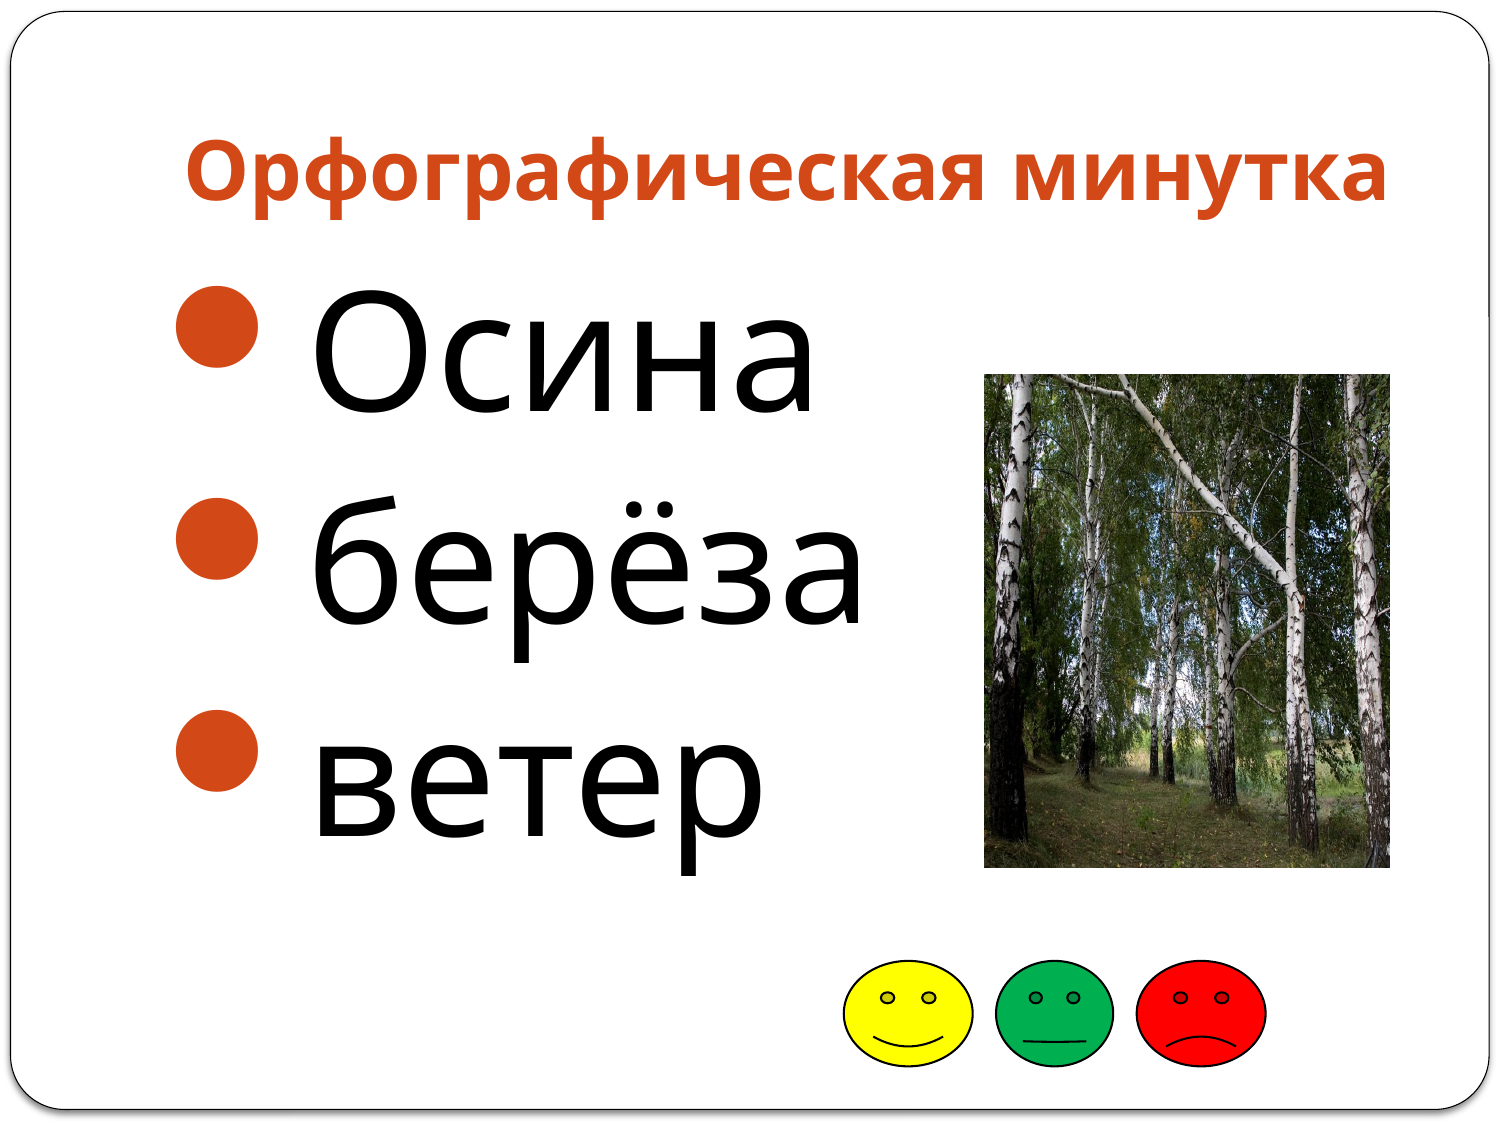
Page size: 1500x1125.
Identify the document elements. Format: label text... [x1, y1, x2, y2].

list Осина берёза ветер [150, 237, 1425, 988]
text_box [1135, 959, 1267, 1068]
picture [984, 374, 1390, 868]
text_box [842, 959, 974, 1068]
title Орфографическая минутка [150, 45, 1425, 233]
text_box [994, 959, 1115, 1068]
